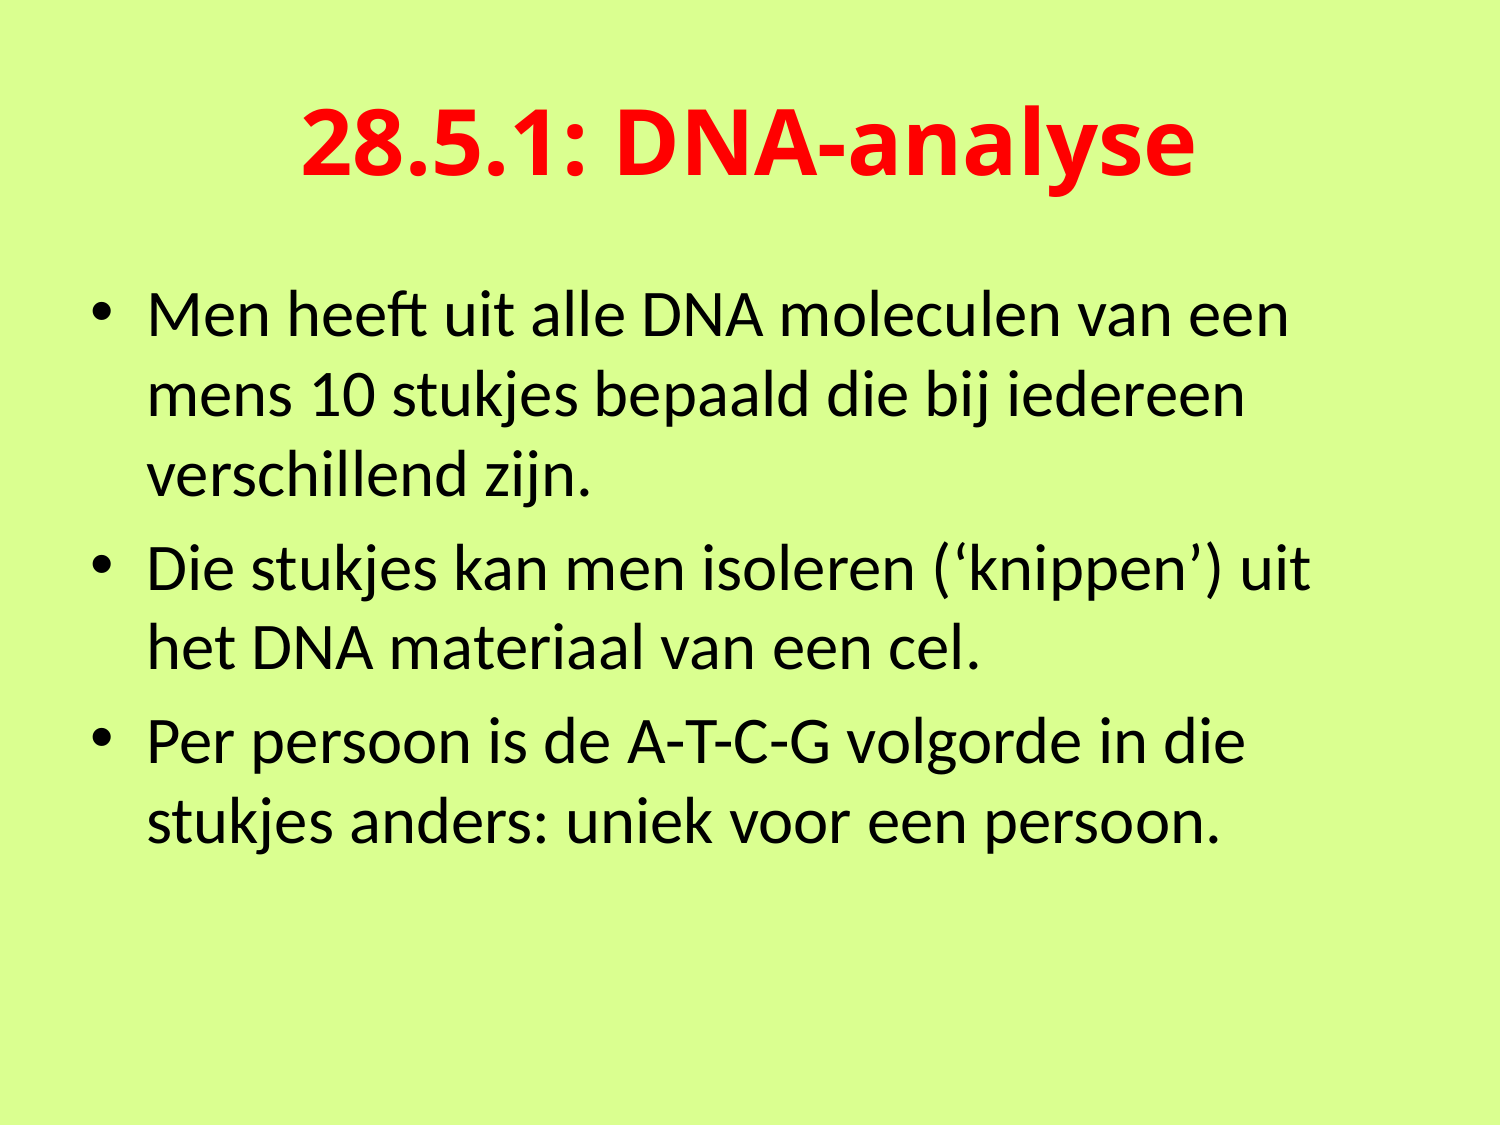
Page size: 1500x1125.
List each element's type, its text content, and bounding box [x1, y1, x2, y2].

title 28.5.1: DNA-analyse [75, 45, 1425, 233]
list Men heeft uit alle DNA moleculen van een mens 10 stukjes bepaald die bij iedereen verschillend zijn. Die stukjes kan men isoleren (‘knippen’) uit het DNA materiaal van een cel. Per persoon is de A-T-C-G volgorde in die stukjes anders: uniek voor een persoon. [75, 262, 1425, 1005]
